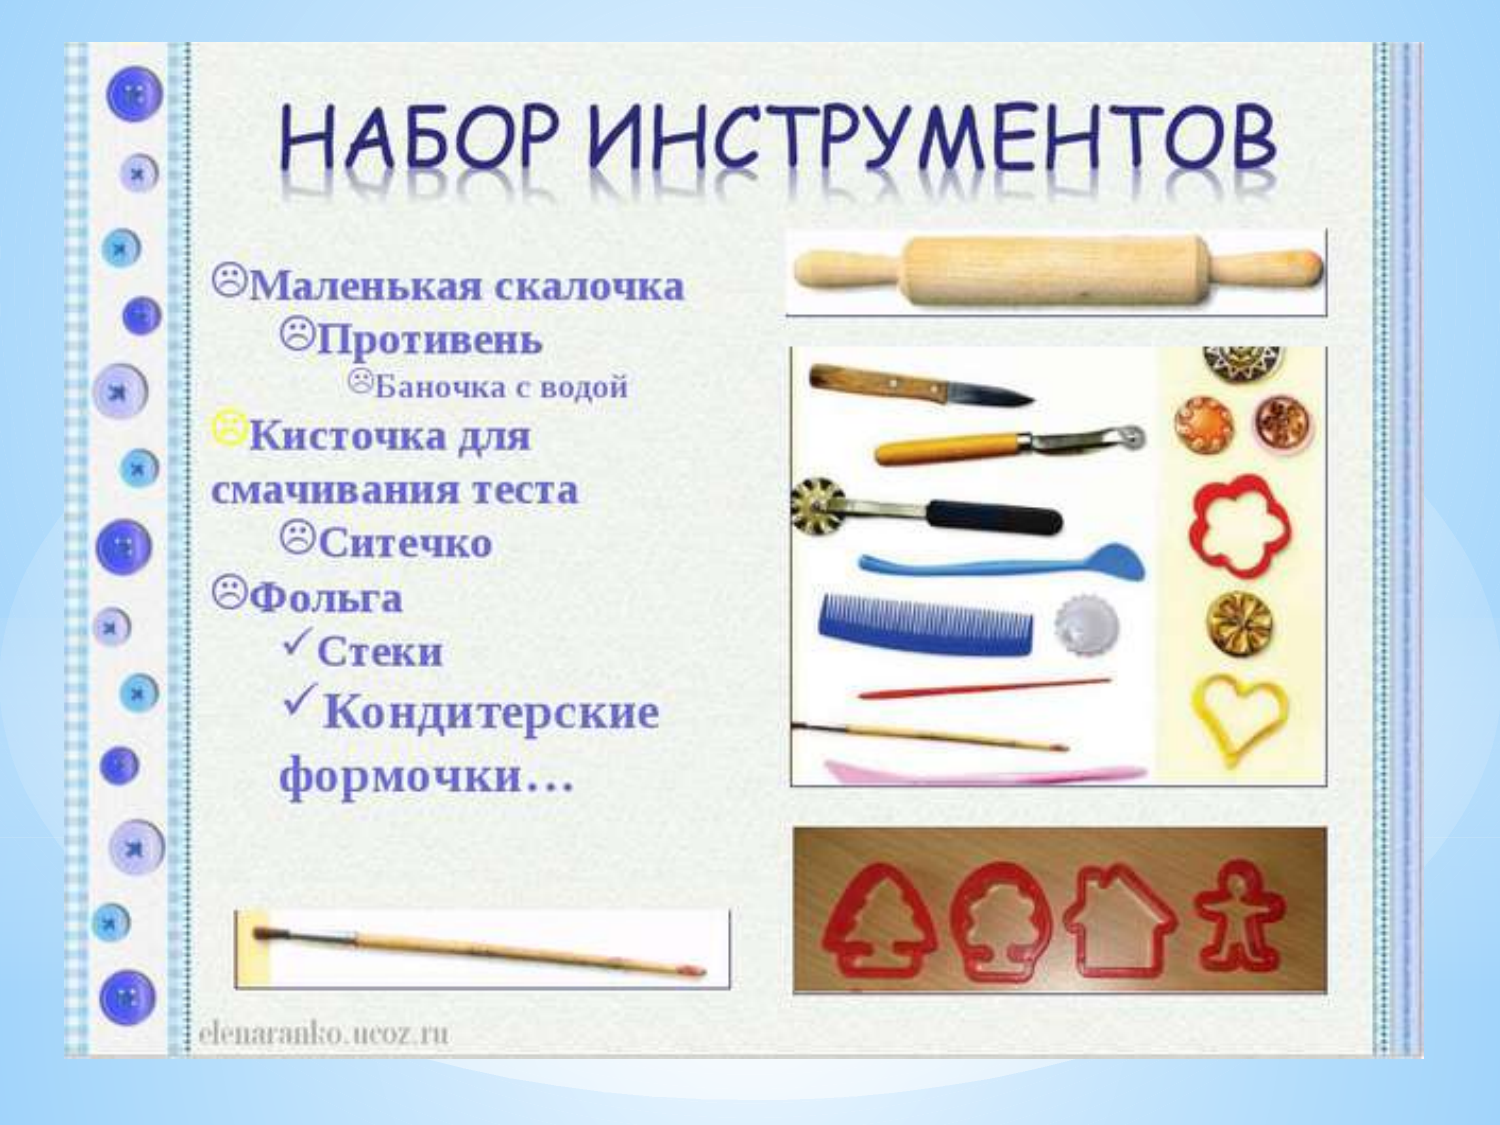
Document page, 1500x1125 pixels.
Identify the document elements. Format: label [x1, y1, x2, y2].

list [64, 42, 1424, 1059]
